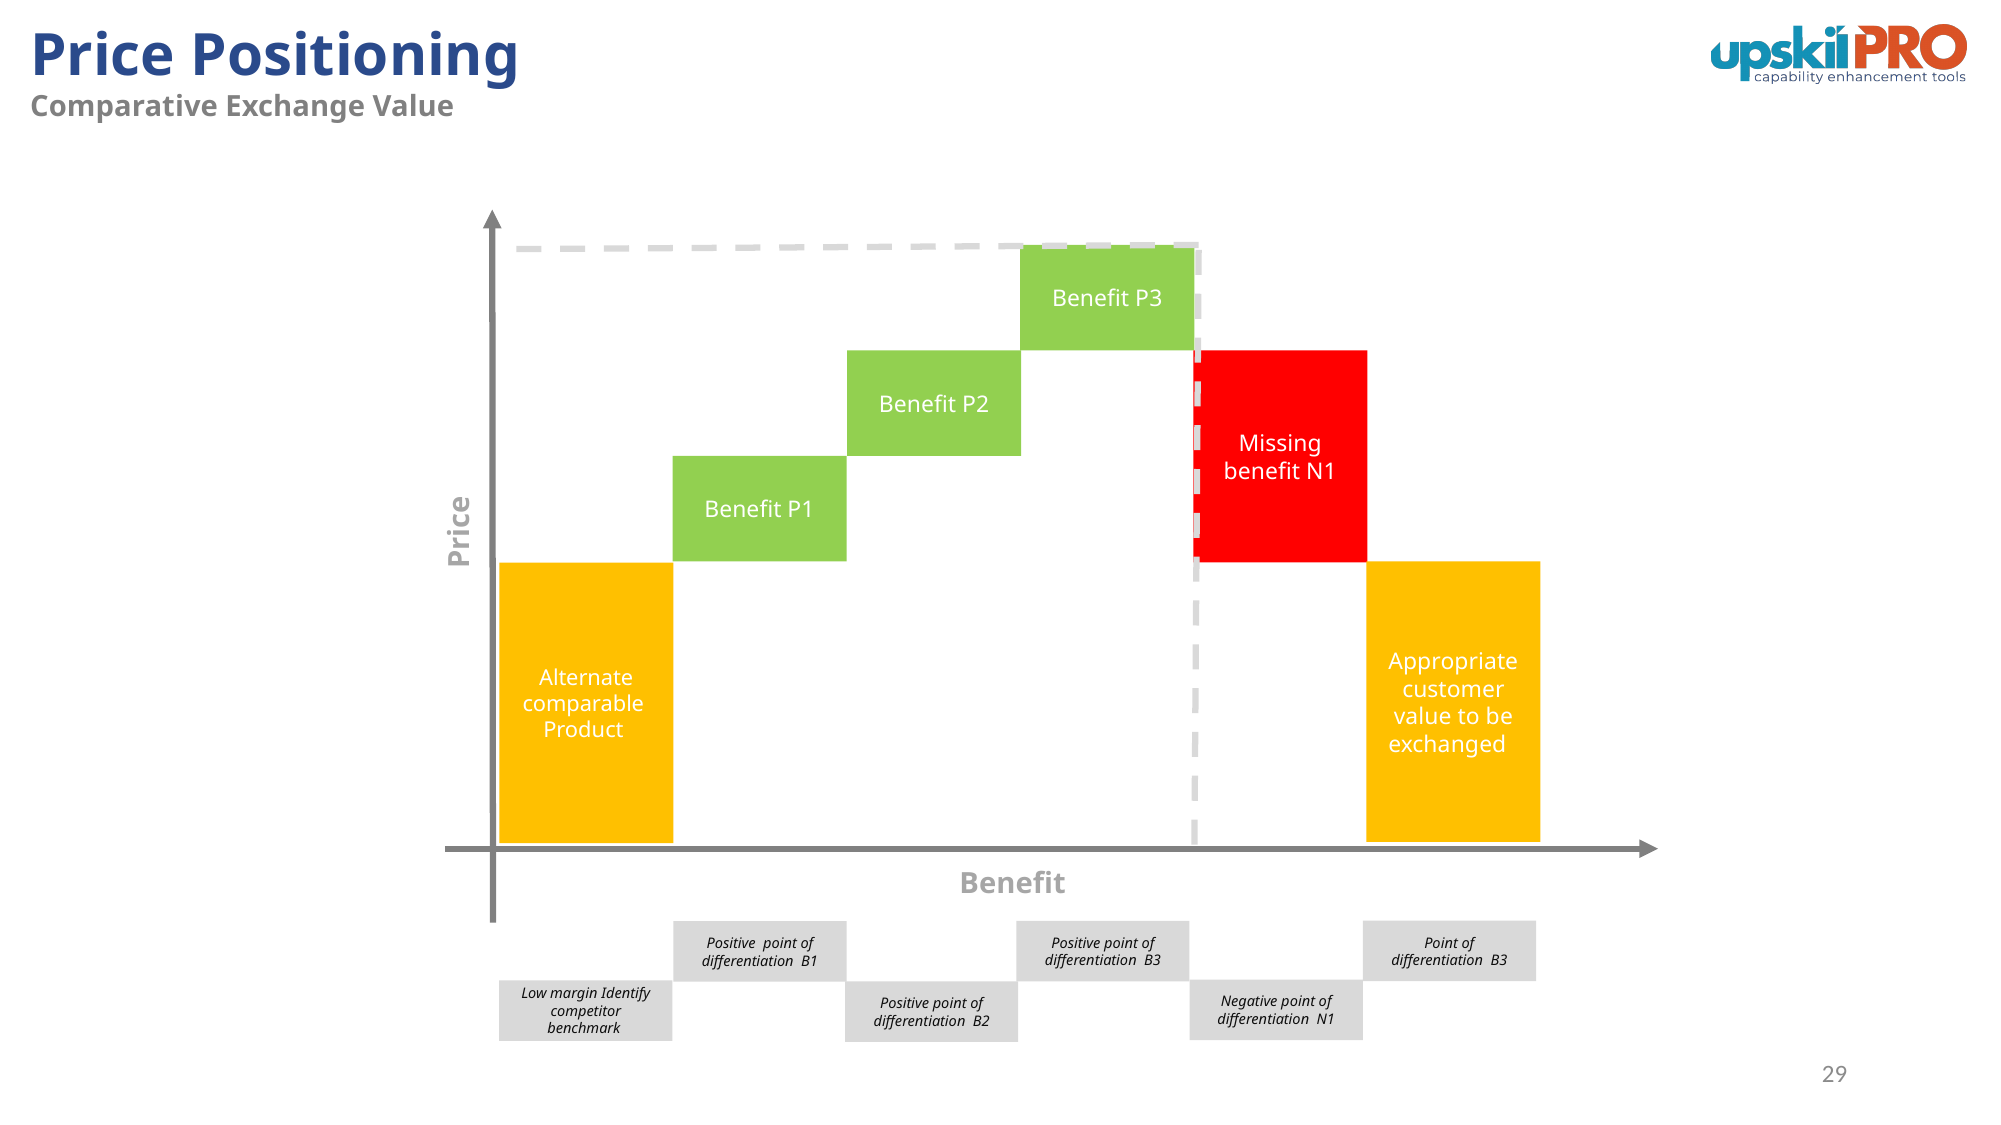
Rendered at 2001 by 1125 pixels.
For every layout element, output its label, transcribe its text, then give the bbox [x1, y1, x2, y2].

text_box Benefit P1 [671, 455, 848, 562]
text_box Benefit [837, 855, 1195, 907]
text_box Benefit P2 [846, 349, 1022, 457]
slide_number 29 [1412, 1042, 1863, 1103]
text_box Alternate comparable Product [498, 561, 674, 844]
text_box Price Positioning Comparative Exchange Value [15, 10, 1595, 130]
text_box Point of differentiation B3 [1362, 920, 1537, 982]
text_box Positive point of differentiation B2 [844, 980, 1019, 1043]
text_box Benefit P3 [1019, 250, 1194, 351]
text_box Appropriate customer value to be exchanged [1365, 560, 1541, 843]
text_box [1194, 250, 1199, 848]
text_box Low margin Identify competitor benchmark [498, 979, 673, 1042]
text_box Positive point of differentiation B3 [1015, 920, 1191, 982]
text_box Positive point of differentiation B1 [672, 920, 848, 983]
text_box Price [432, 350, 483, 708]
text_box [499, 244, 1199, 250]
text_box Missing benefit N1 [1199, 349, 1368, 563]
picture [1711, 24, 1967, 85]
text_box Negative point of differentiation N1 [1189, 979, 1364, 1041]
